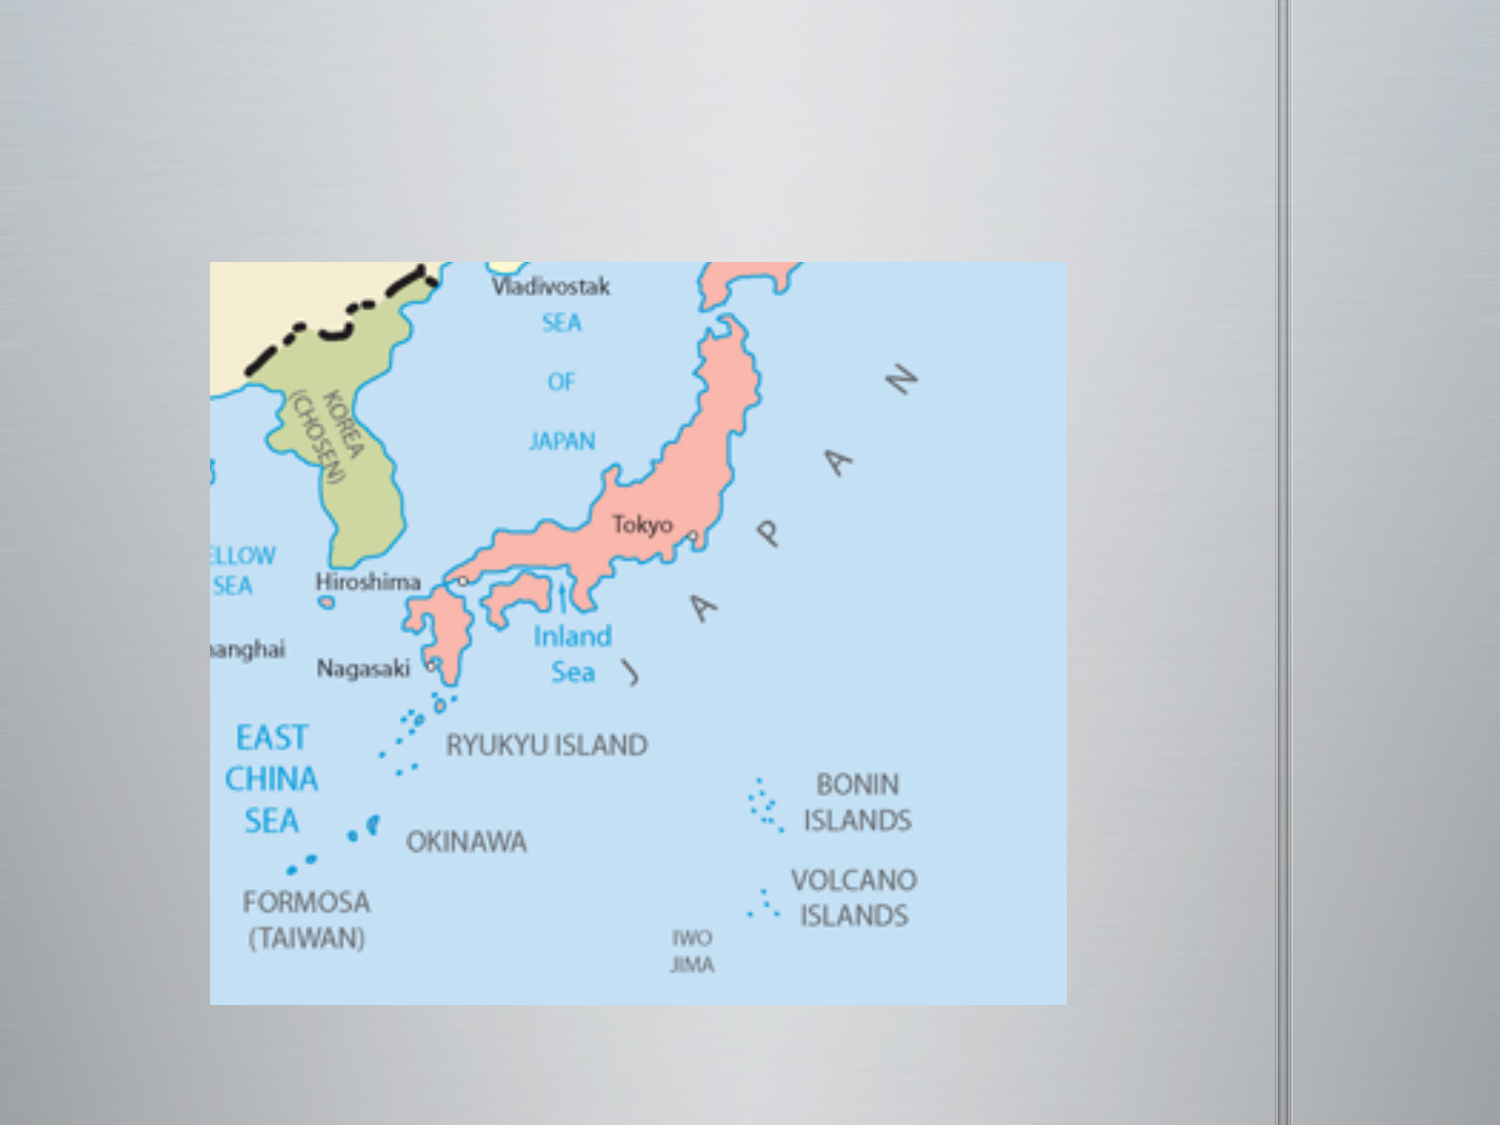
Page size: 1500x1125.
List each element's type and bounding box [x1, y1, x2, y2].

list [56, 261, 1221, 1006]
picture [0, 0, 1500, 1125]
